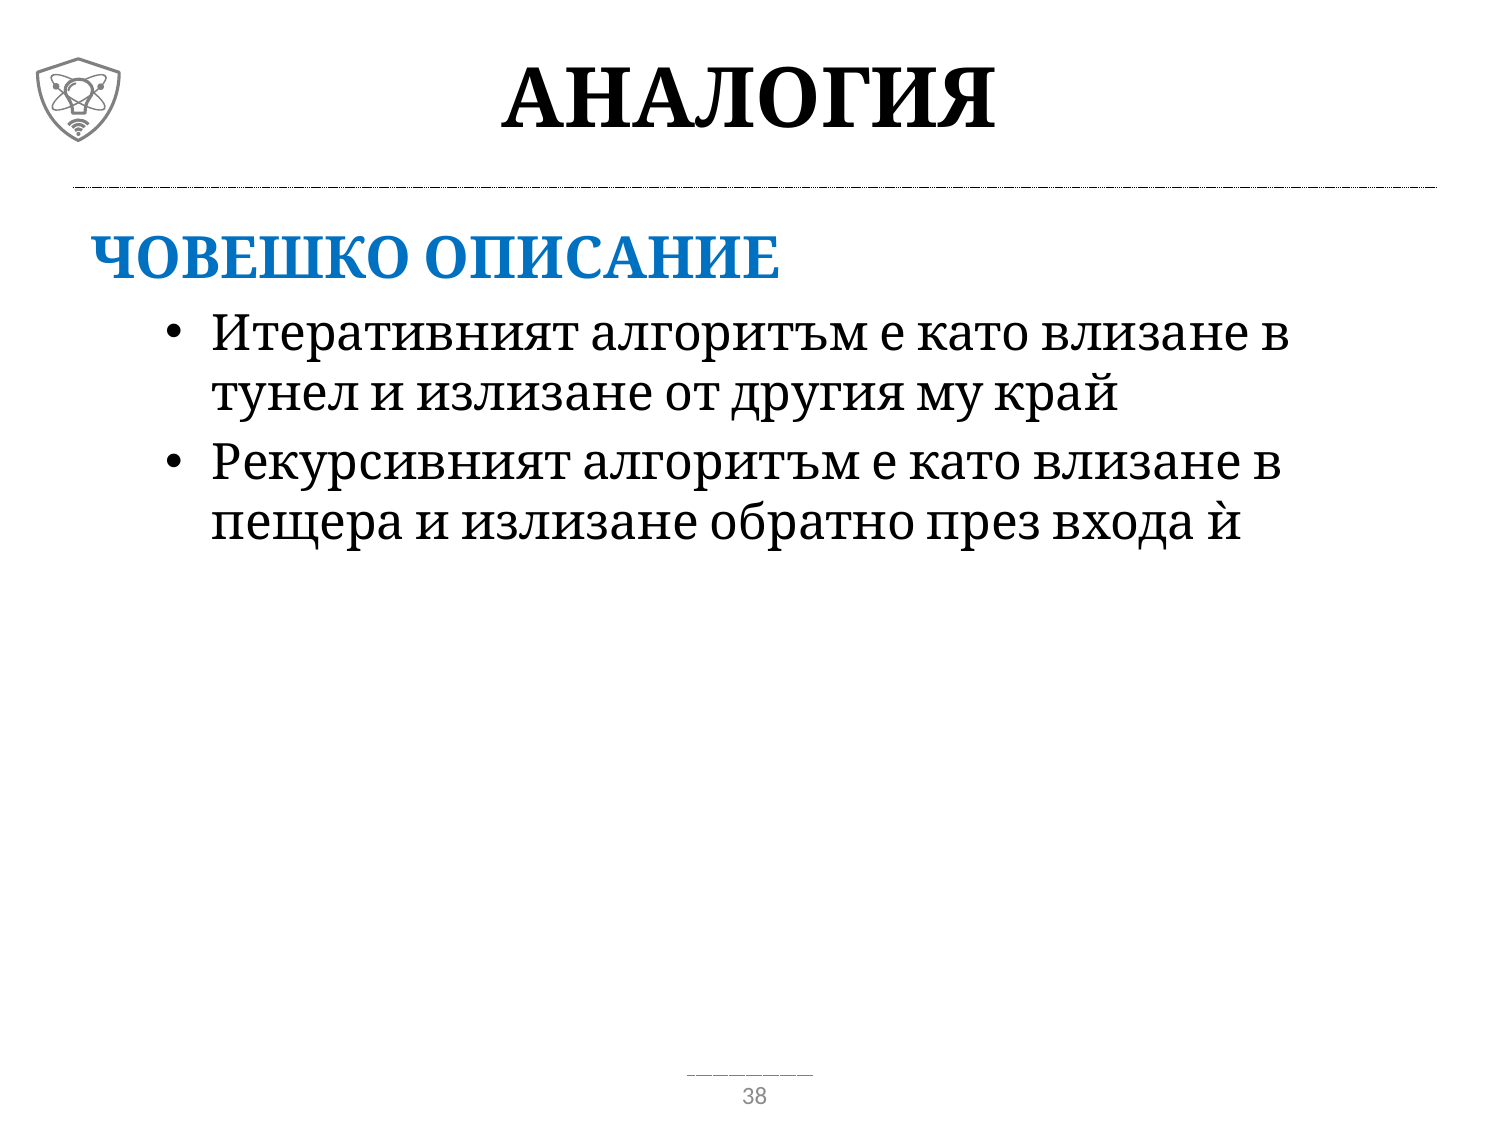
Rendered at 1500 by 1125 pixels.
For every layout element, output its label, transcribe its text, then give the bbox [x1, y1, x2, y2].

slide_number 38 [579, 1065, 930, 1125]
list Човешко описание Итеративният алгоритъм е като влизане в тунел и излизане от другия му край Рекурсивният алгоритъм е като влизане в пещера и излизане обратно през входа ѝ [75, 212, 1450, 1063]
title Аналогия [0, 0, 1500, 188]
